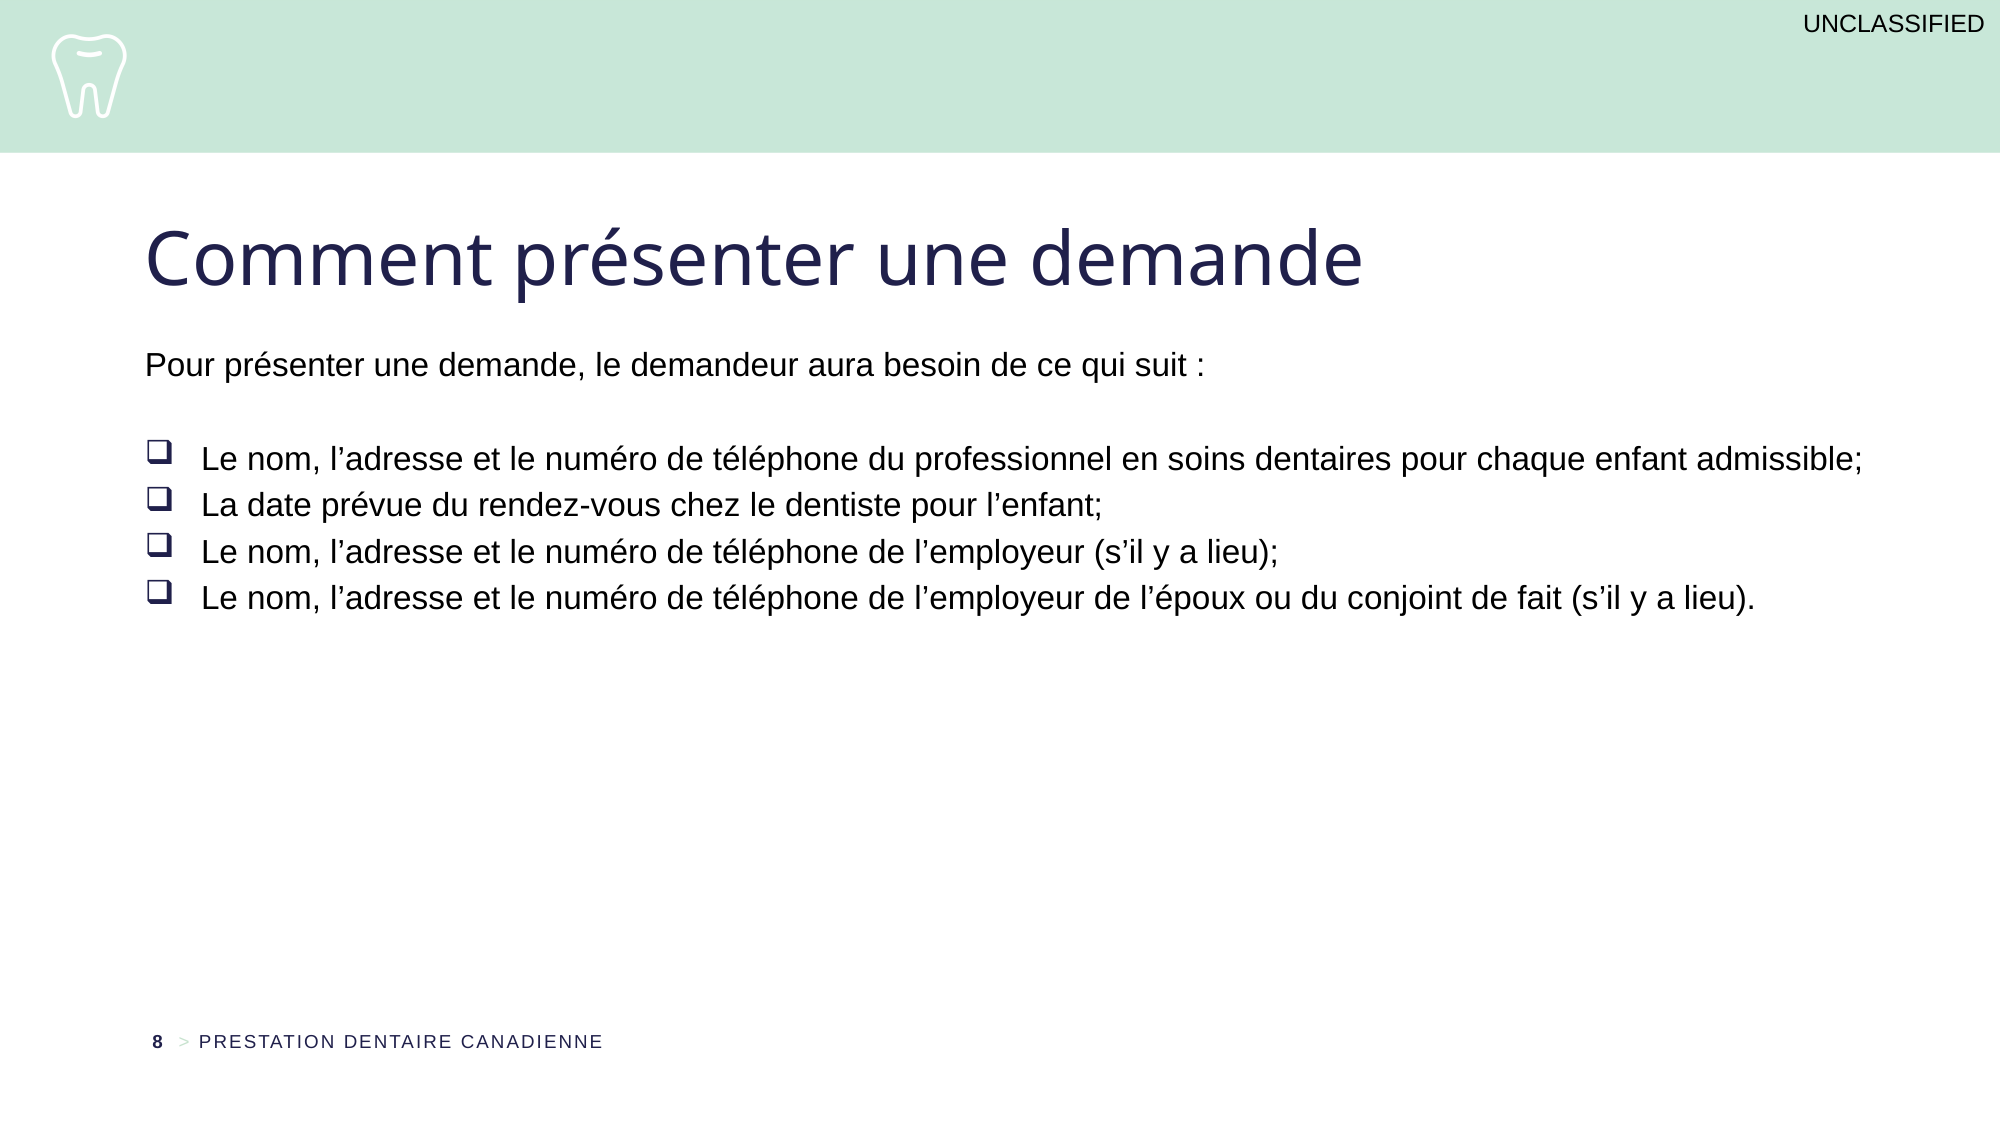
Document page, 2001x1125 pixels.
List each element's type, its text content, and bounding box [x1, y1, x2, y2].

text_box Pour présenter une demande, le demandeur aura besoin de ce qui suit : Le nom, l’adresse et le numéro de téléphone du professionnel en soins dentaires pour chaque enfant admissible; La date prévue du rendez-vous chez le dentiste pour l’enfant; Le nom, l’adresse et le numéro de téléphone de l’employeur (s’il y a lieu); Le nom, l’adresse et le numéro de téléphone de l’employeur de l’époux ou du conjoint de fait (s’il y a lieu). [129, 336, 1930, 671]
text_box Comment présenter une demande [129, 209, 1930, 308]
picture [0, 0, 2000, 225]
